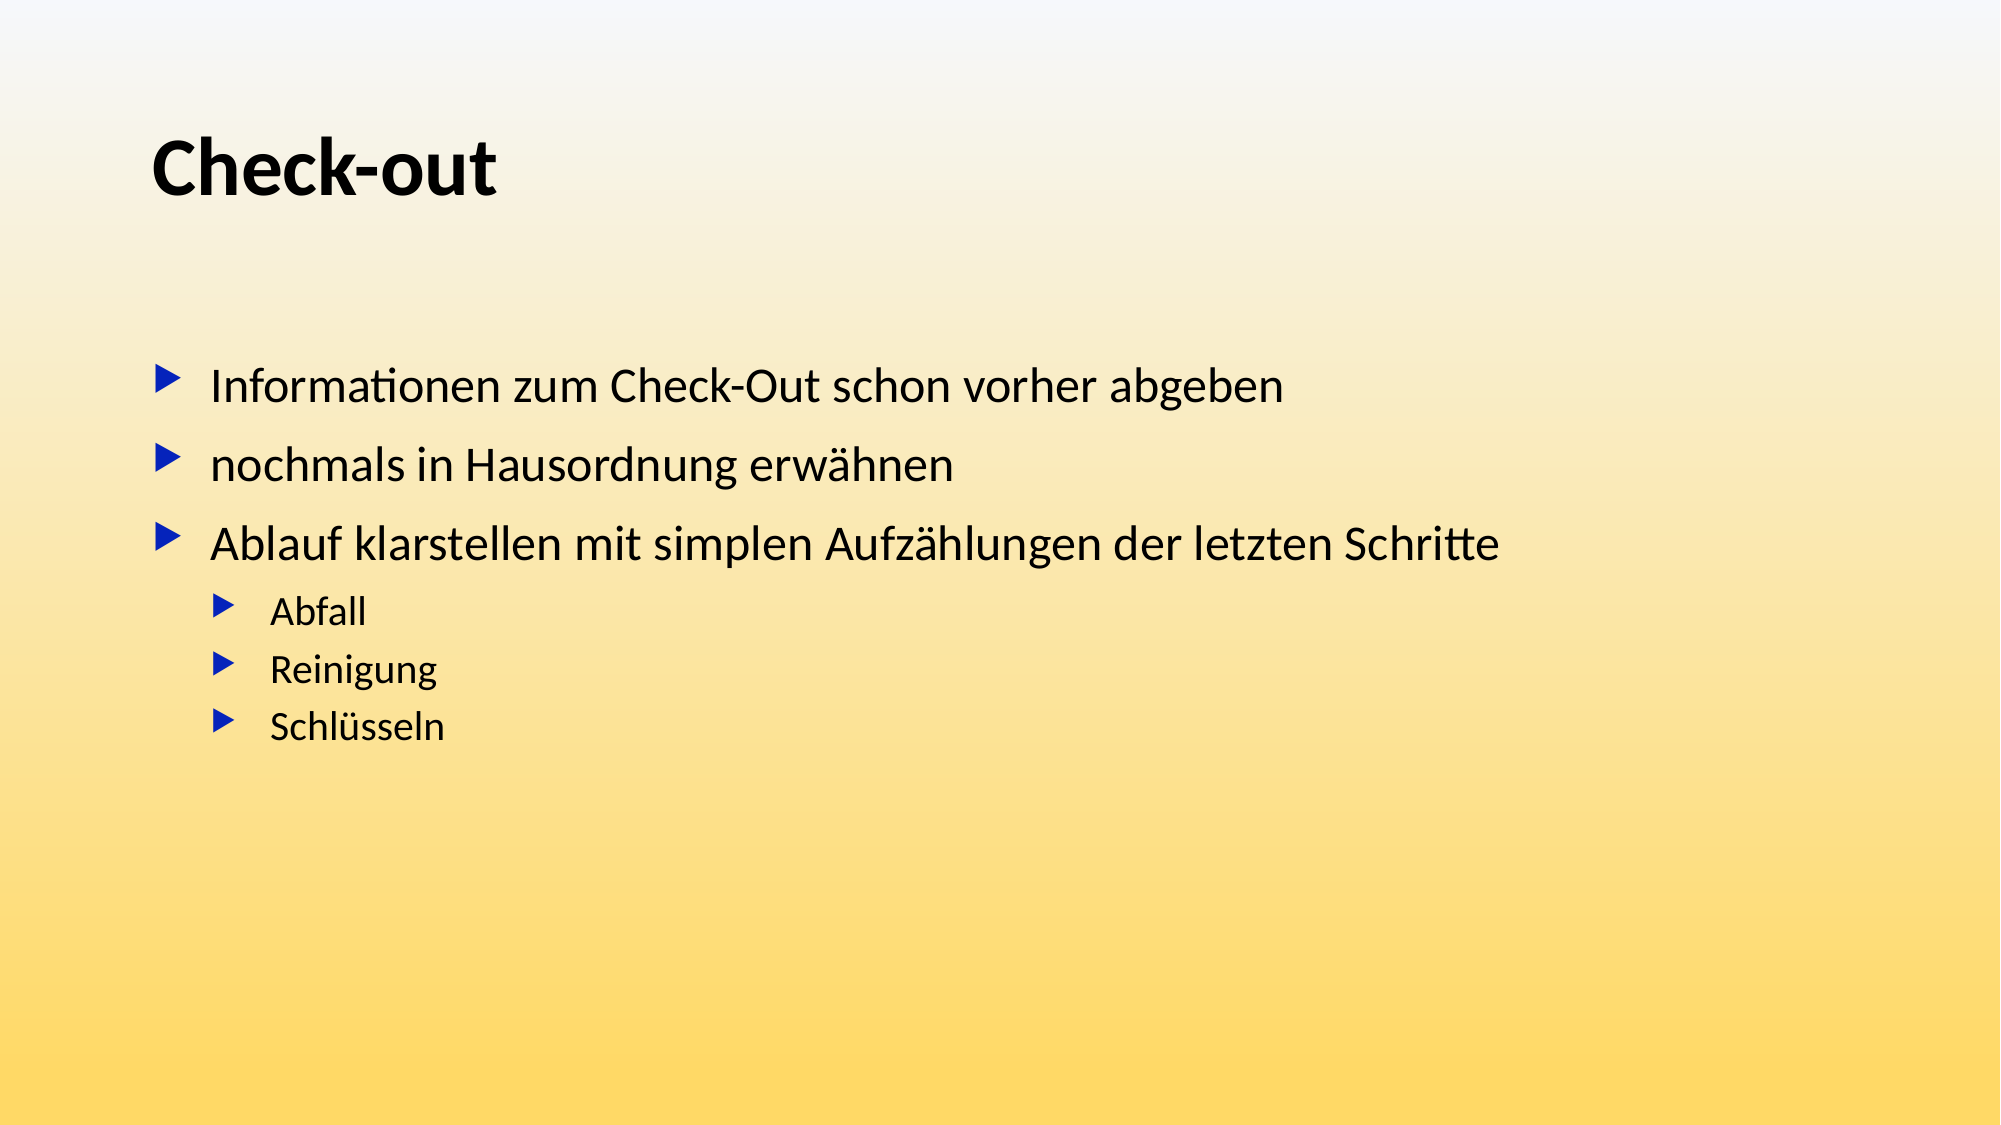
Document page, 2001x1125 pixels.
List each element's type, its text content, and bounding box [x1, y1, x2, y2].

list Informationen zum Check-Out schon vorher abgeben nochmals in Hausordnung erwähnen Ablauf klarstellen mit simplen Aufzählungen der letzten Schritte Abfall Reinigung Schlüsseln [137, 351, 1863, 1066]
title Check-out [137, 59, 1863, 278]
